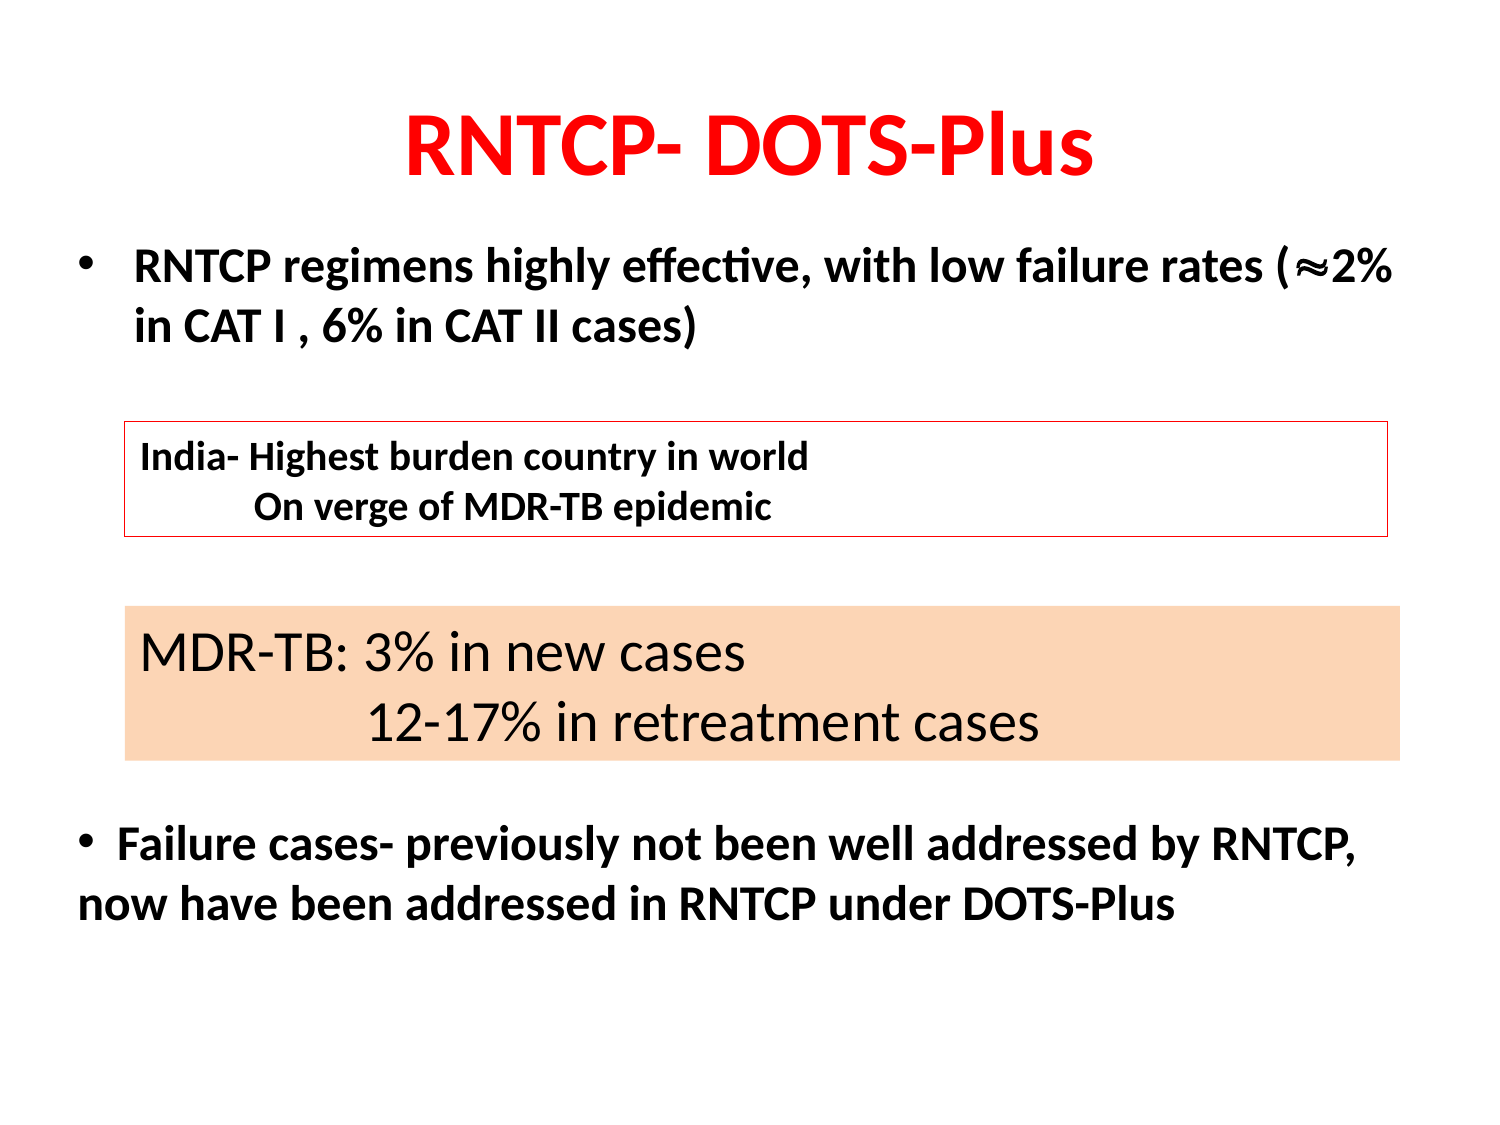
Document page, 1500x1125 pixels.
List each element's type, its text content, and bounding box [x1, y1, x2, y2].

text_box MDR-TB: 3% in new cases 12-17% in retreatment cases [124, 605, 1400, 761]
text_box India- Highest burden country in world On verge of MDR-TB epidemic [124, 421, 1388, 537]
list RNTCP regimens highly effective, with low failure rates (2% in CAT I , 6% in CAT II cases) [62, 224, 1438, 375]
text_box Failure cases- previously not been well addressed by RNTCP, now have been addressed in RNTCP under DOTS-Plus [62, 803, 1388, 938]
title RNTCP- DOTS-Plus [75, 45, 1425, 224]
